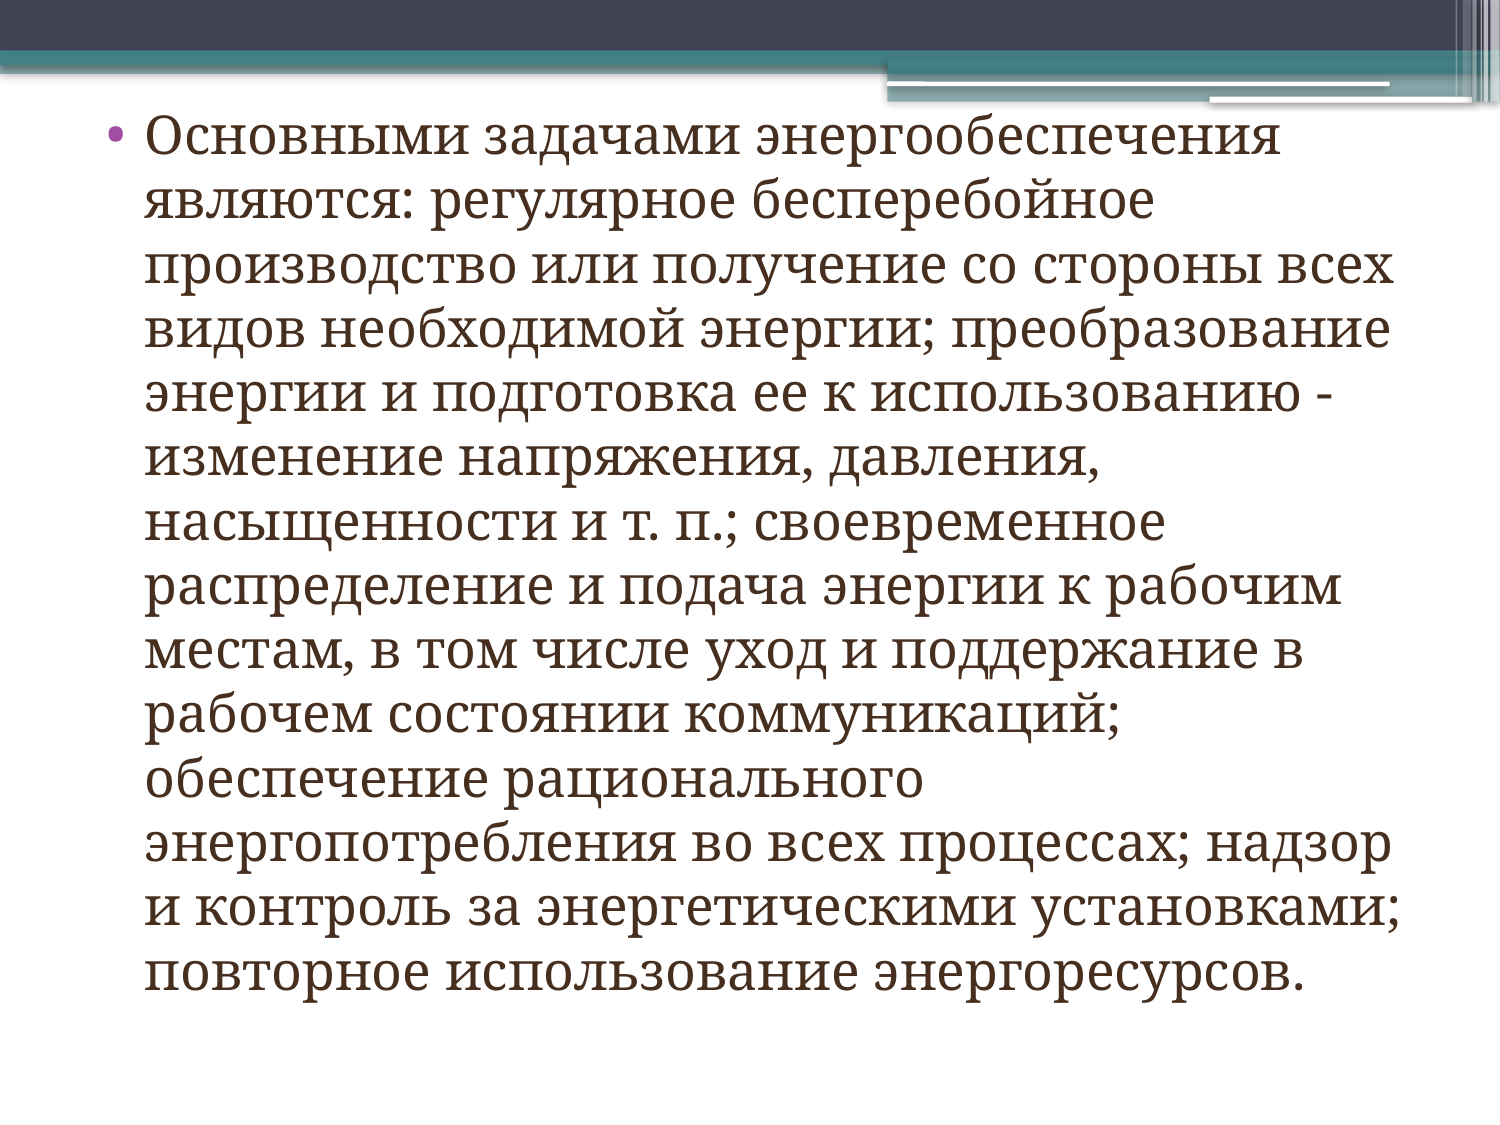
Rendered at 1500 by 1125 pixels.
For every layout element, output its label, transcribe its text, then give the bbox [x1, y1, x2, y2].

list Основными задачами энергообеспечения являются: регулярное бесперебойное производство или получение со стороны всех видов необходимой энергии; преобразование энергии и подготовка ее к использованию - изменение напряжения, давления, насыщенности и т. п.; своевременное распределение и подача энергии к рабочим местам, в том числе уход и поддержание в рабочем состоянии коммуникаций; обеспечение рационального энергопотребления во всех процессах; надзор и контроль за энергетическими установками; повторное использование энергоресурсов. [75, 93, 1425, 1035]
